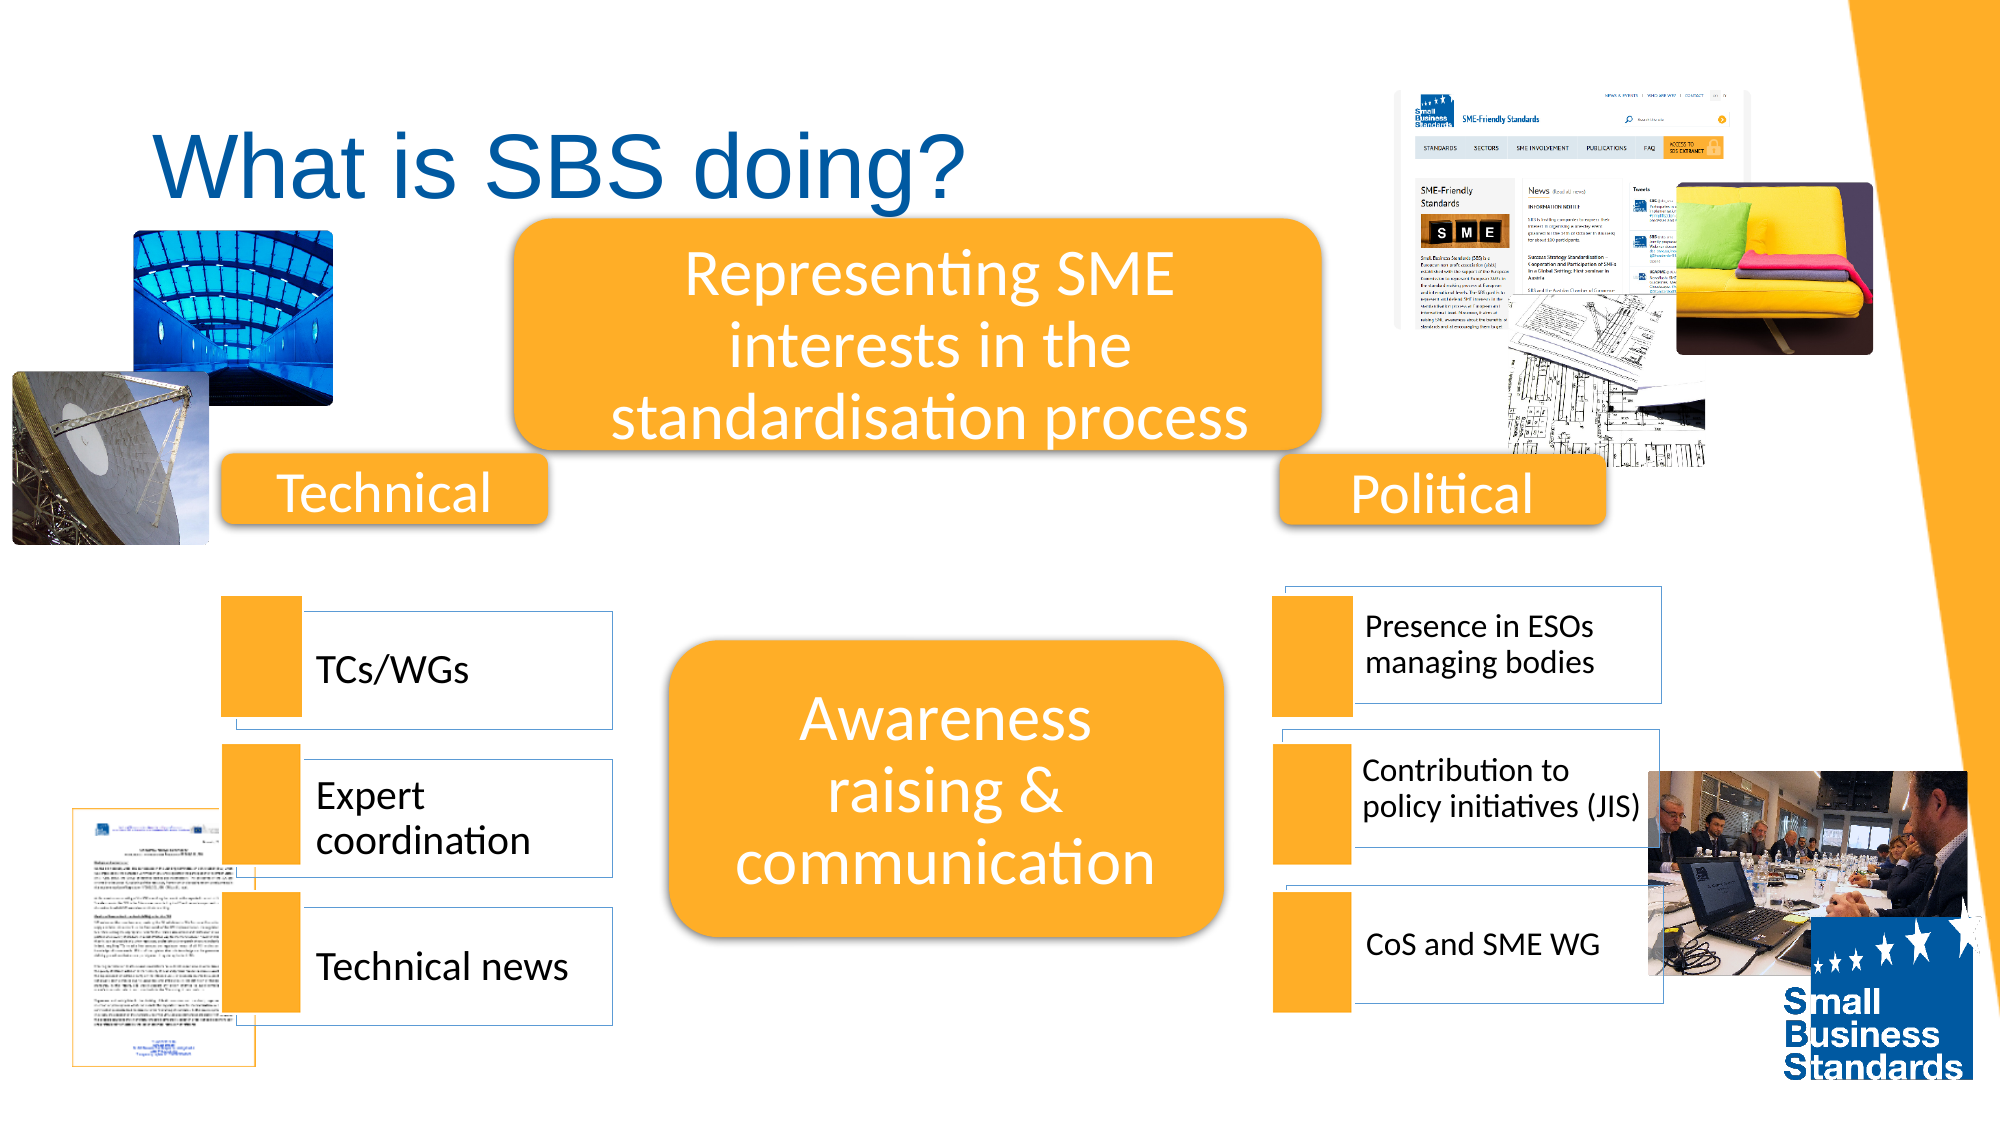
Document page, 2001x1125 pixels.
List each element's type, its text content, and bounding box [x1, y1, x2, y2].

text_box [514, 218, 1322, 451]
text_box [187, 566, 646, 1054]
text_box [669, 640, 1224, 938]
picture [1392, 0, 2000, 1082]
title What is SBS doing? [137, 59, 1845, 278]
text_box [1279, 453, 1607, 525]
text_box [1238, 566, 1697, 1054]
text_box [221, 453, 549, 524]
picture [72, 808, 256, 1067]
picture [8, 228, 337, 547]
